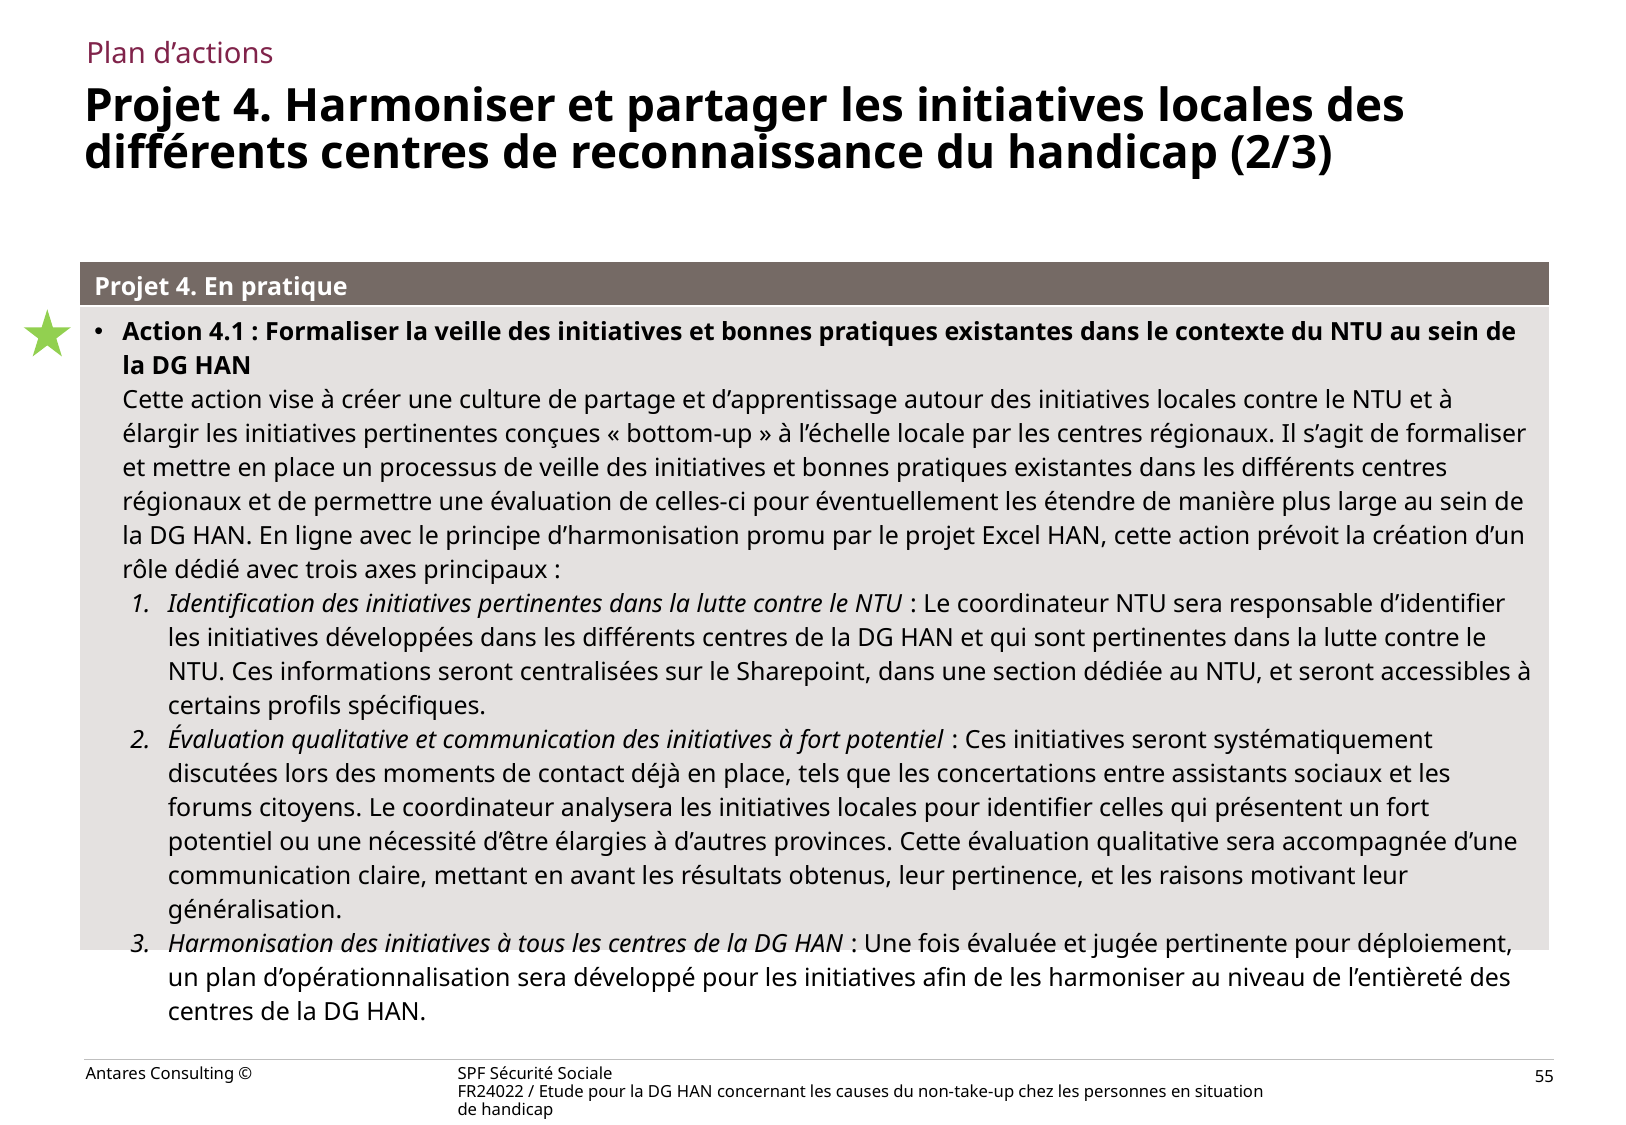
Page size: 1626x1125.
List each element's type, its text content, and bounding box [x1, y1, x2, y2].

text_box Plan d’actions [86, 38, 1522, 70]
table_cell Action 4.1 : Formaliser la veille des initiatives et bonnes pratiques existantes dans le contexte du NTU au sein de la DG HAN Cette action vise à créer une culture de partage et d’apprentissage autour des initiatives locales contre le NTU et à élargir les initiatives pertinentes conçues « bottom-up » à l’échelle locale par les centres régionaux. Il s’agit de formaliser et mettre en place un processus de veille des initiatives et bonnes pratiques existantes dans les différents centres régionaux et de permettre une évaluation de celles-ci pour éventuellement les étendre de manière plus large au sein de la DG HAN. En ligne avec le principe d’harmonisation promu par le projet Excel HAN, cette action prévoit la création d’un rôle dédié avec trois axes principaux : Identification des initiatives pertinentes dans la lutte contre le NTU : Le coordinateur NTU sera responsable d’identifier les initiatives développées dans les différents centres de la DG HAN et qui sont pertinentes dans la lutte contre le NTU. Ces informations seront centralisées sur le Sharepoint, dans une section dédiée au NTU, et seront accessibles à certains profils spécifiques. Évaluation qualitative et communication des initiatives à fort potentiel : Ces initiatives seront systématiquement discutées lors des moments de contact déjà en place, tels que les concertations entre assistants sociaux et les forums citoyens. Le coordinateur analysera les initiatives locales pour identifier celles qui présentent un fort potentiel ou une nécessité d’être élargies à d’autres provinces. Cette évaluation qualitative sera accompagnée d’une communication claire, mettant en avant les résultats obtenus, leur pertinence, et les raisons motivant leur généralisation. Harmonisation des initiatives à tous les centres de la DG HAN : Une fois évaluée et jugée pertinente pour déploiement, un plan d’opérationnalisation sera développé pour les initiatives afin de les harmoniser au niveau de l’entièreté des centres de la DG HAN. [80, 307, 1549, 952]
table_header Projet 4. En pratique [80, 262, 1549, 305]
text_box [23, 309, 71, 357]
title Projet 4. Harmoniser et partager les initiatives locales des différents centres de reconnaissance du handicap (2/3) [84, 82, 1550, 229]
